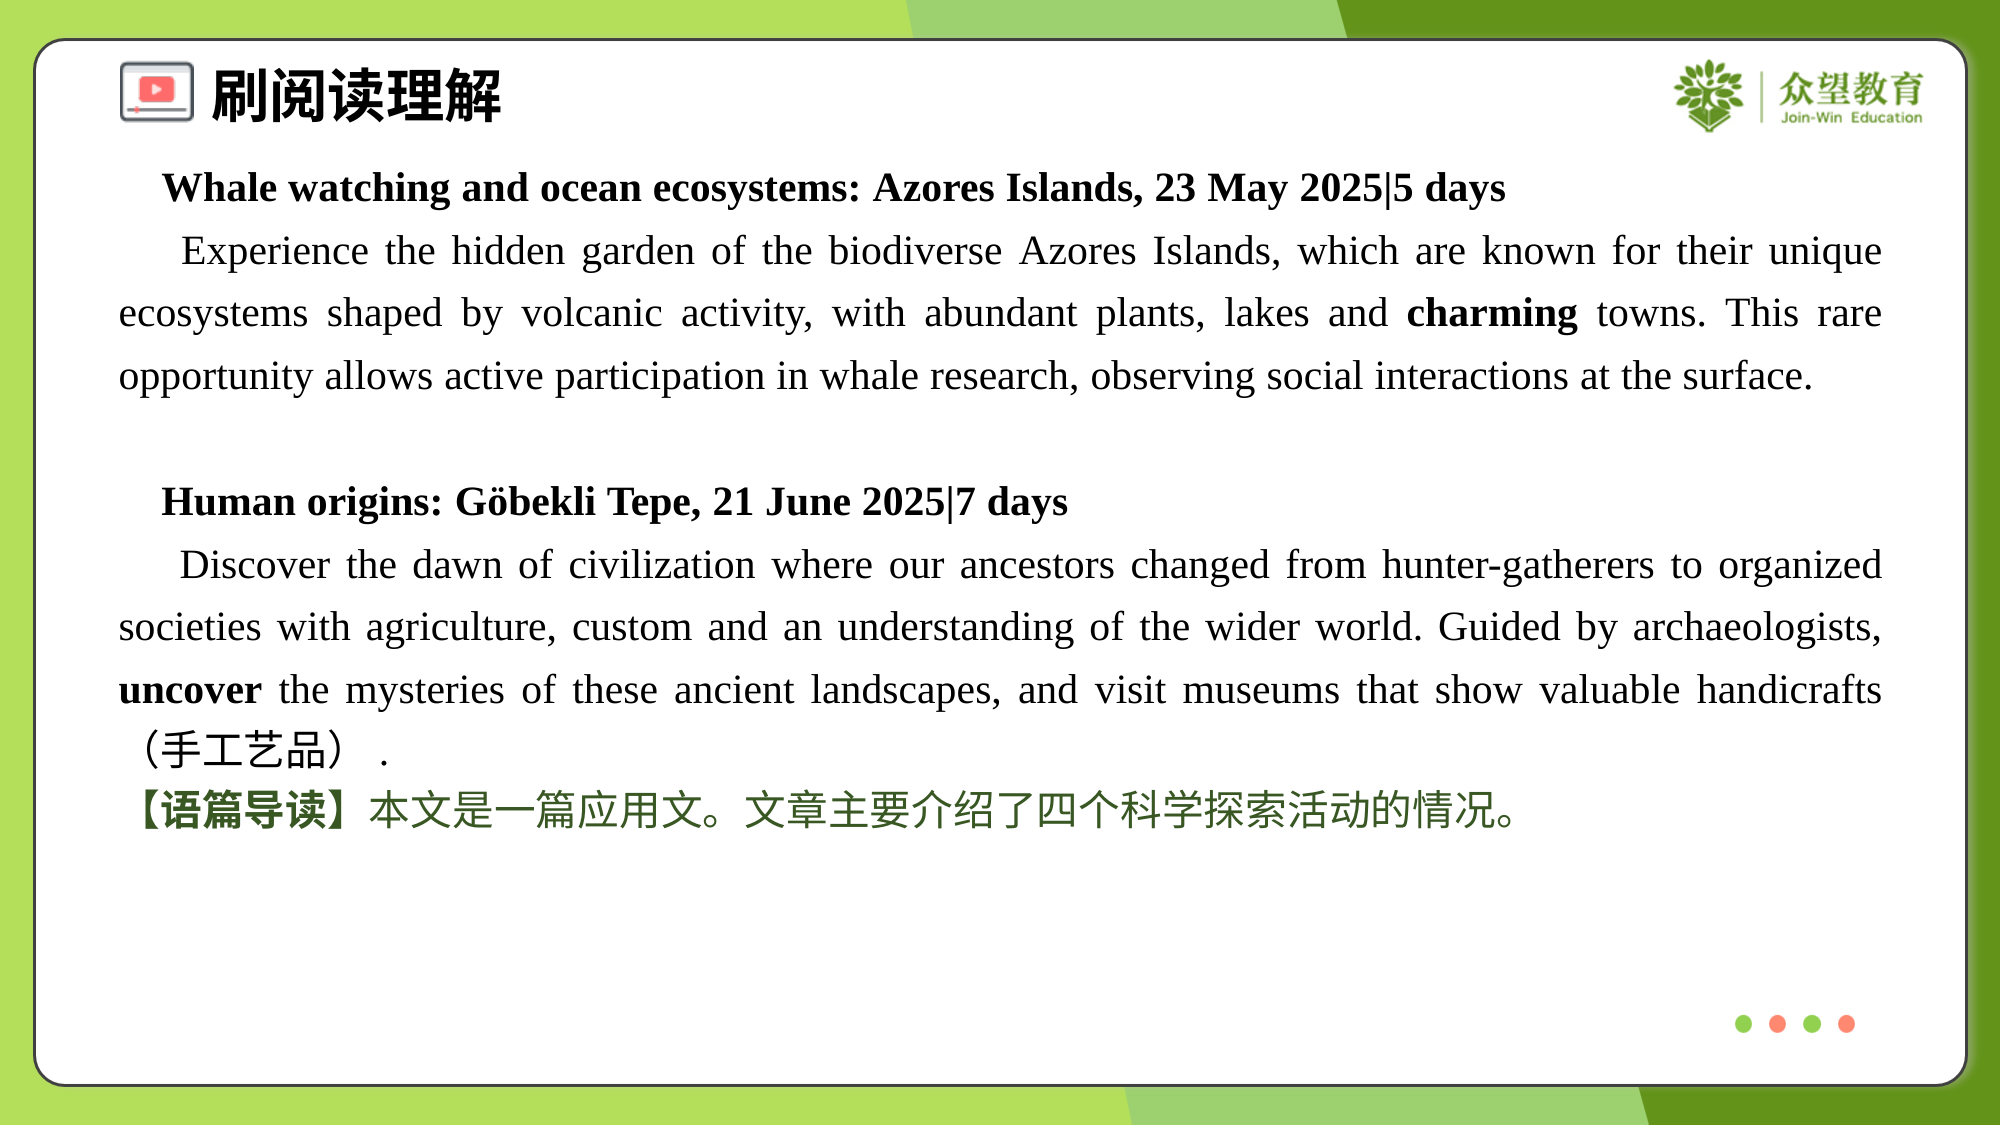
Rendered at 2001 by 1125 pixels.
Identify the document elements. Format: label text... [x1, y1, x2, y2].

text_box 【语篇导读】本文是一篇应用文。文章主要介绍了四个科学探索活动的情况。 [118, 771, 1883, 829]
text_box Whale watching and ocean ecosystems: Azores Islands, 23 May 2025|5 days Experience the hidden garden of the biodiverse Azores Islands, which are known for their unique ecosystems shaped by volcanic activity, with abundant plants, lakes and charming towns. This rare opportunity allows active participation in whale research, observing social interactions at the surface. [118, 147, 1883, 455]
picture [0, 0, 2000, 1125]
text_box Human origins: Göbekli Tepe, 21 June 2025|7 days Discover the dawn of civilization where our ancestors changed from hunter-gatherers to organized societies with agriculture, custom and an understanding of the wider world. Guided by archaeologists, uncover the mysteries of these ancient landscapes, and visit museums that show valuable handicrafts （手工艺品）. [118, 461, 1883, 769]
